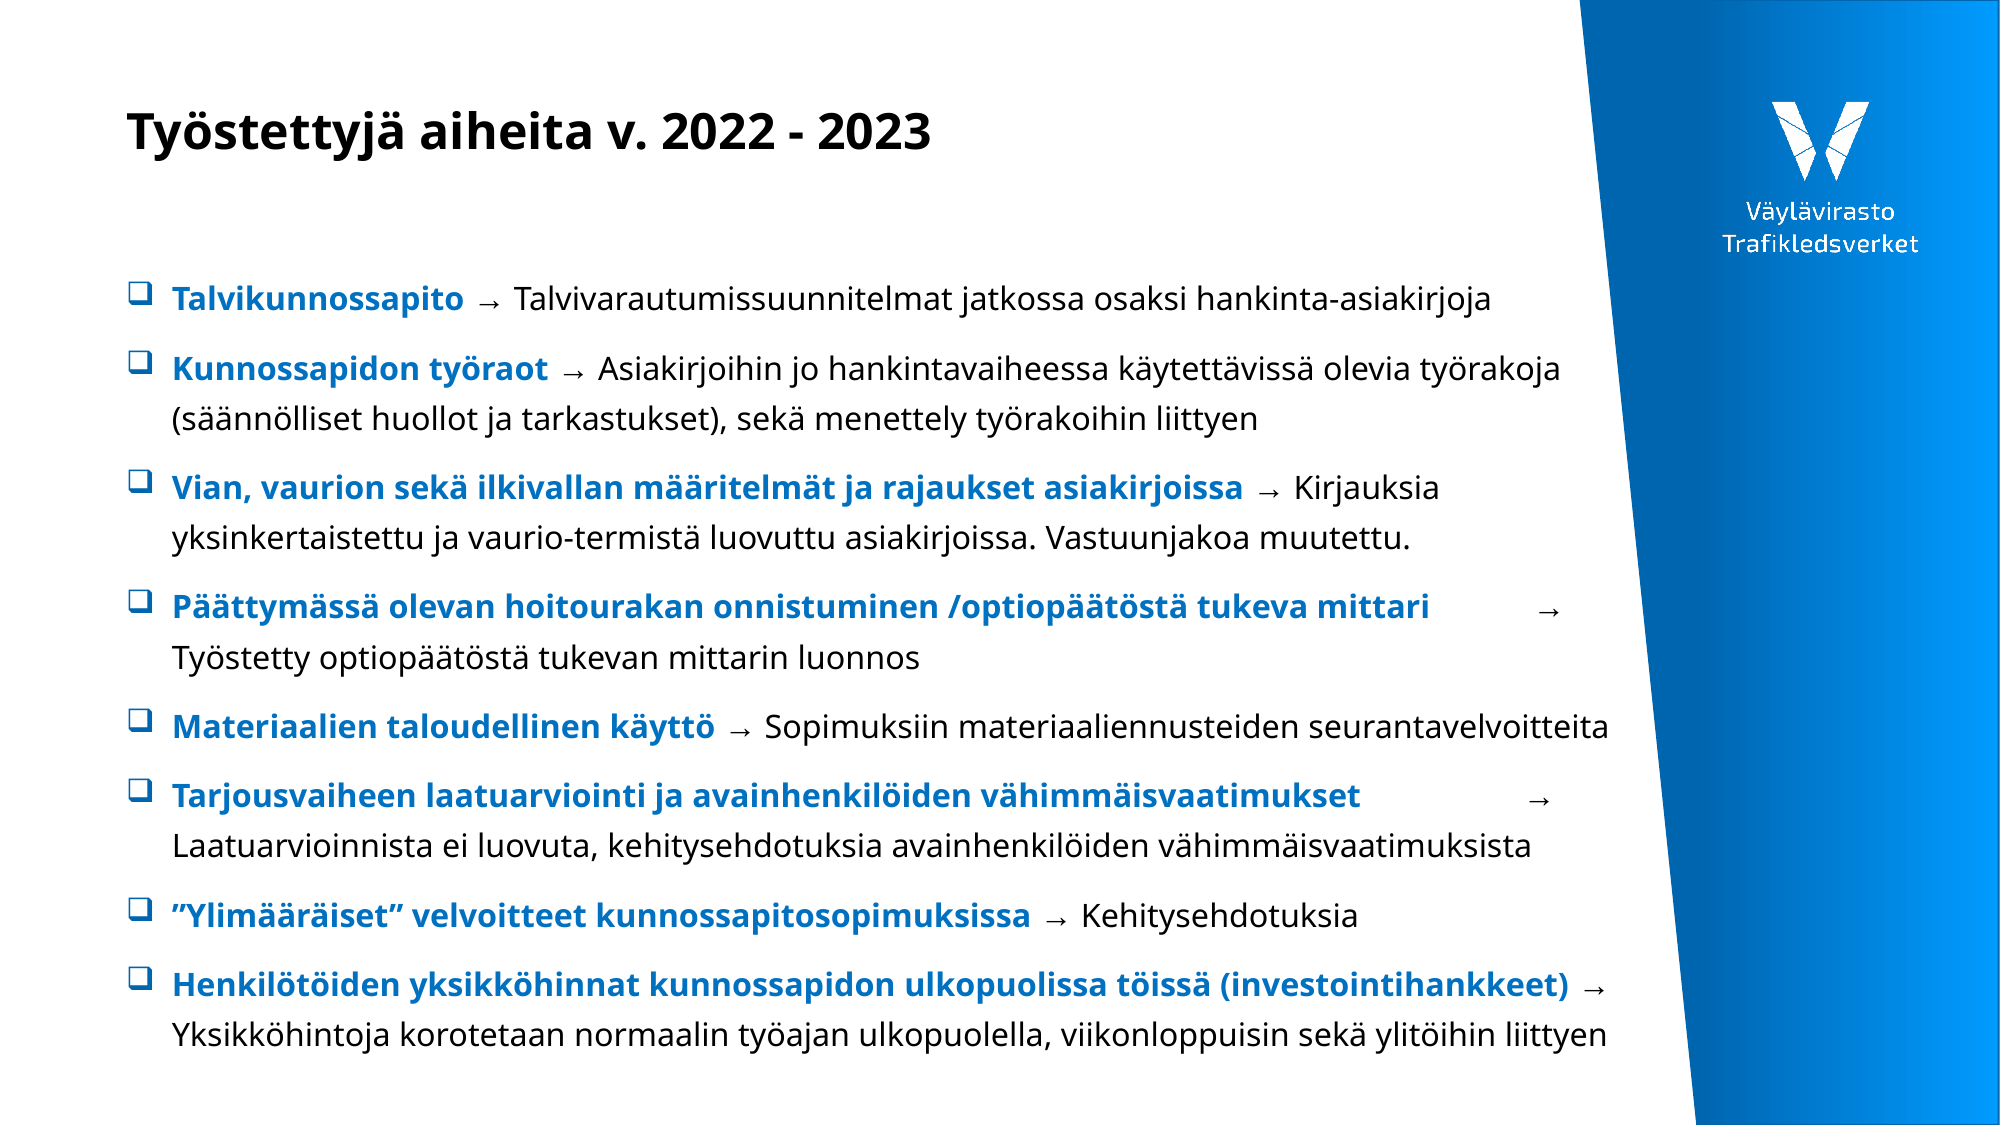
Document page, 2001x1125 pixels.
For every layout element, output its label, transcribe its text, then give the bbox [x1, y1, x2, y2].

list Talvikunnossapito → Talvivarautumissuunnitelmat jatkossa osaksi hankinta-asiakirjoja Kunnossapidon työraot → Asiakirjoihin jo hankintavaiheessa käytettävissä olevia työrakoja (säännölliset huollot ja tarkastukset), sekä menettely työrakoihin liittyen Vian, vaurion sekä ilkivallan määritelmät ja rajaukset asiakirjoissa → Kirjauksia yksinkertaistettu ja vaurio-termistä luovuttu asiakirjoissa. Vastuunjakoa muutettu. Päättymässä olevan hoitourakan onnistuminen /optiopäätöstä tukeva mittari → Työstetty optiopäätöstä tukevan mittarin luonnos Materiaalien taloudellinen käyttö → Sopimuksiin materiaaliennusteiden seurantavelvoitteita Tarjousvaiheen laatuarviointi ja avainhenkilöiden vähimmäisvaatimukset → Laatuarvioinnista ei luovuta, kehitysehdotuksia avainhenkilöiden vähimmäisvaatimuksista ”Ylimääräiset” velvoitteet kunnossapitosopimuksissa → Kehitysehdotuksia Henkilötöiden yksikköhinnat kunnossapidon ulkopuolissa töissä (investointihankkeet) → Yksikköhintoja korotetaan normaalin työajan ulkopuolella, viikonloppuisin sekä ylitöihin liittyen [110, 259, 1638, 1099]
title Työstettyjä aiheita v. 2022 - 2023 [110, 63, 1547, 205]
picture [1669, 47, 1971, 306]
